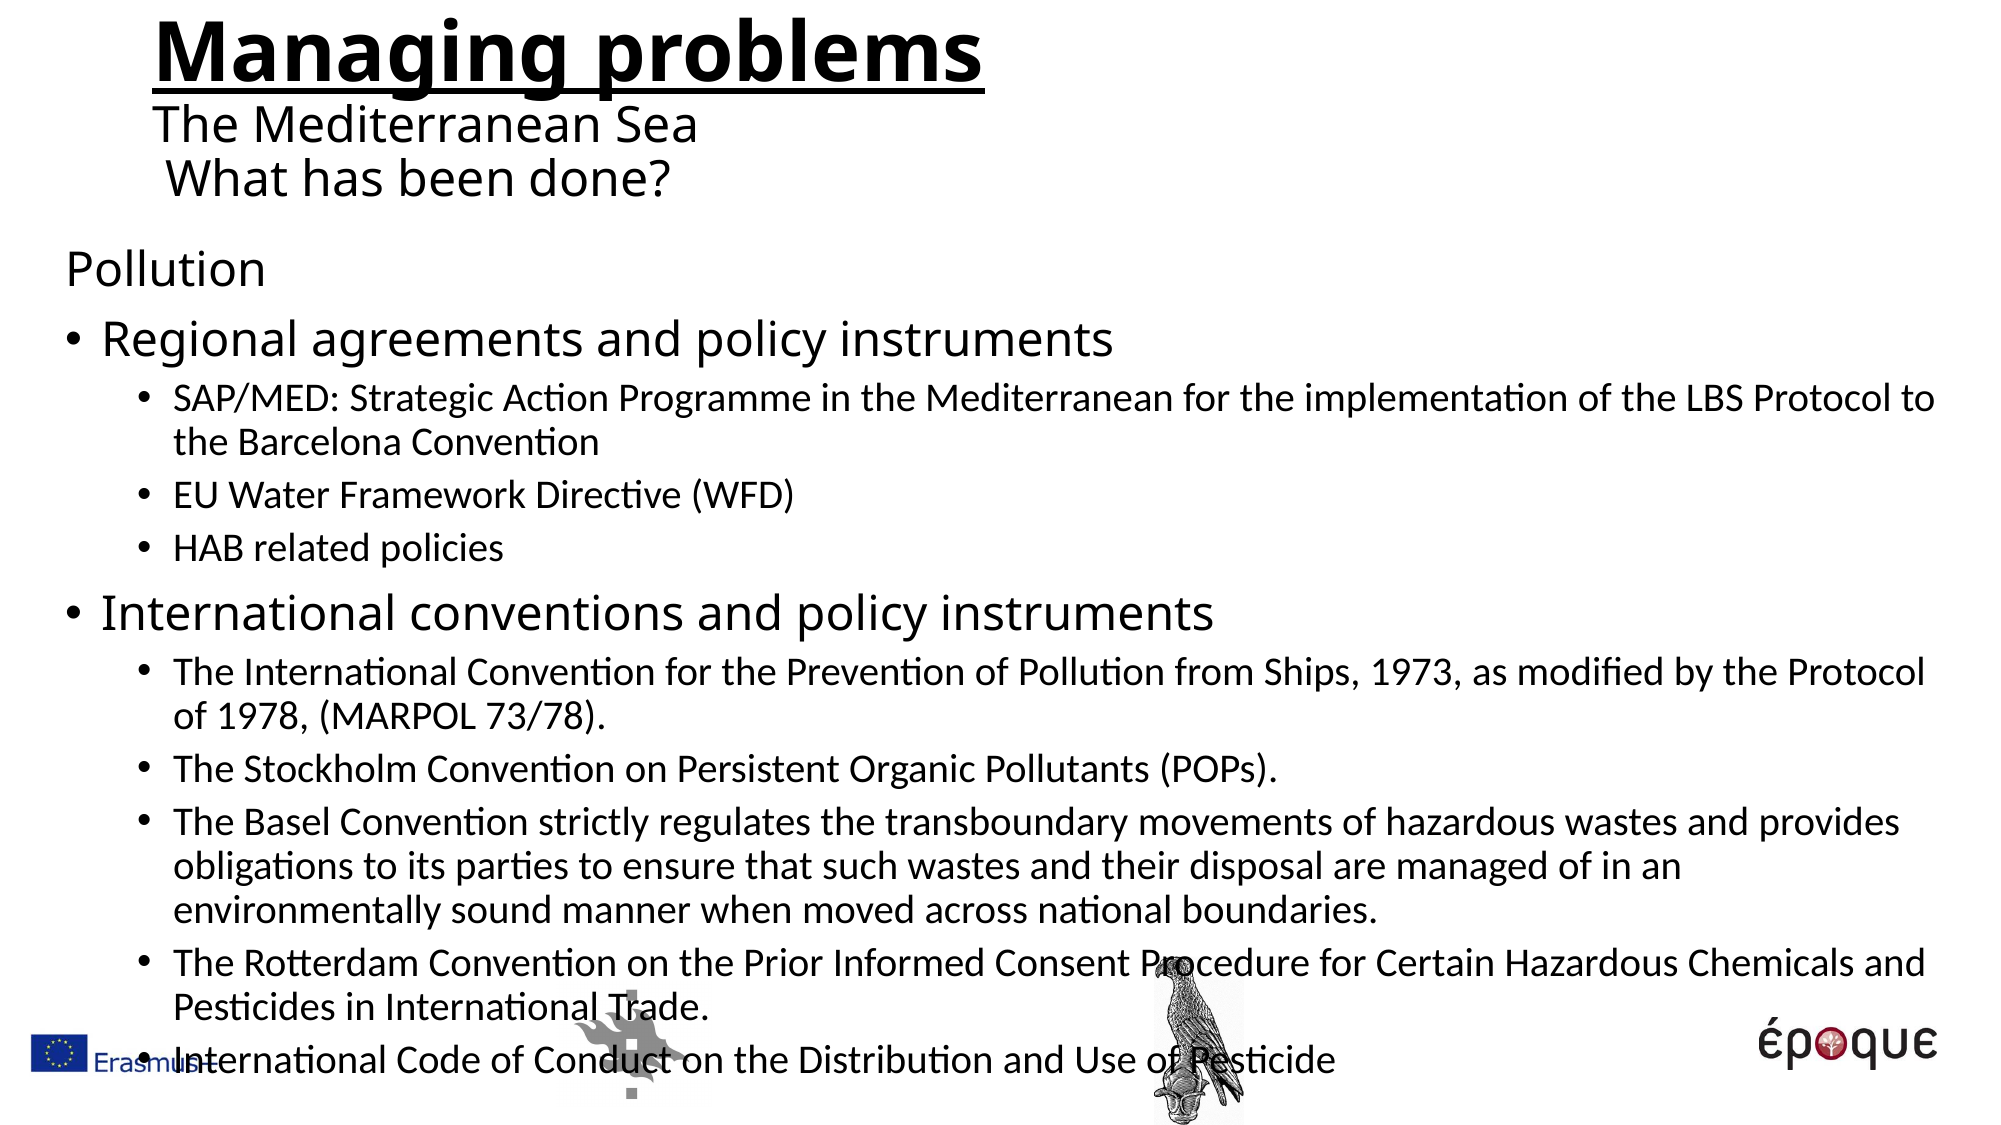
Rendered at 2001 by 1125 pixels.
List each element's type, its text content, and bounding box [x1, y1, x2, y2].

picture [1154, 956, 1244, 1125]
title Managing problems The Mediterranean Sea What has been done? [137, 0, 1863, 218]
list Pollution Regional agreements and policy instruments SAP/MED: Strategic Action Programme in the Mediterranean for the implementation of the LBS Protocol to the Barcelona Convention EU Water Framework Directive (WFD) HAB related policies International conventions and policy instruments The International Convention for the Prevention of Pollution from Ships, 1973, as modified by the Protocol of 1978, (MARPOL 73/78). The Stockholm Convention on Persistent Organic Pollutants (POPs). The Basel Convention strictly regulates the transboundary movements of hazardous wastes and provides obligations to its parties to ensure that such wastes and their disposal are managed of in an environmentally sound manner when moved across national boundaries. The Rotterdam Convention on the Prior Informed Consent Procedure for Certain Hazardous Chemicals and Pesticides in International Trade. International Code of Conduct on the Distribution and Use of Pesticide [50, 236, 1966, 1098]
picture [1759, 1017, 1937, 1070]
picture [29, 1023, 219, 1083]
picture [556, 981, 712, 1107]
